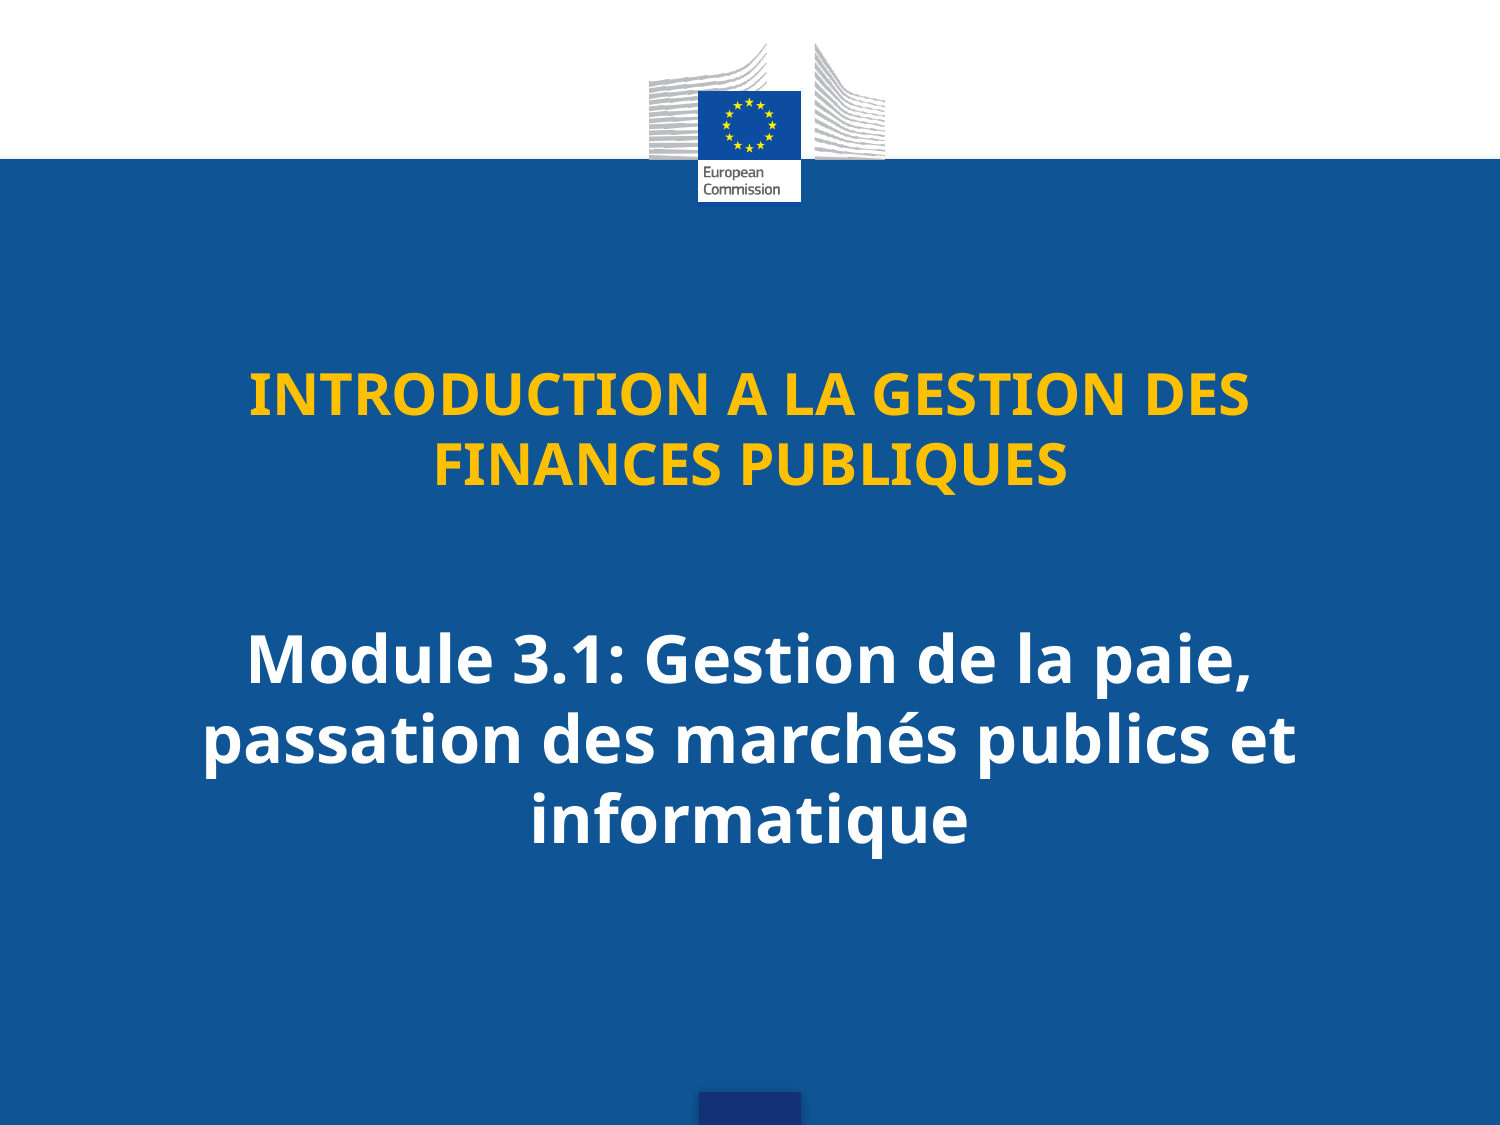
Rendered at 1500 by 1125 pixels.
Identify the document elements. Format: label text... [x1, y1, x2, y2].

title INTRODUCTION A LA GESTION DES FINANCES PUBLIQUES [112, 349, 1388, 504]
subtitle Module 3.1: Gestion de la paie, passation des marchés publics et informatique [152, 609, 1348, 821]
